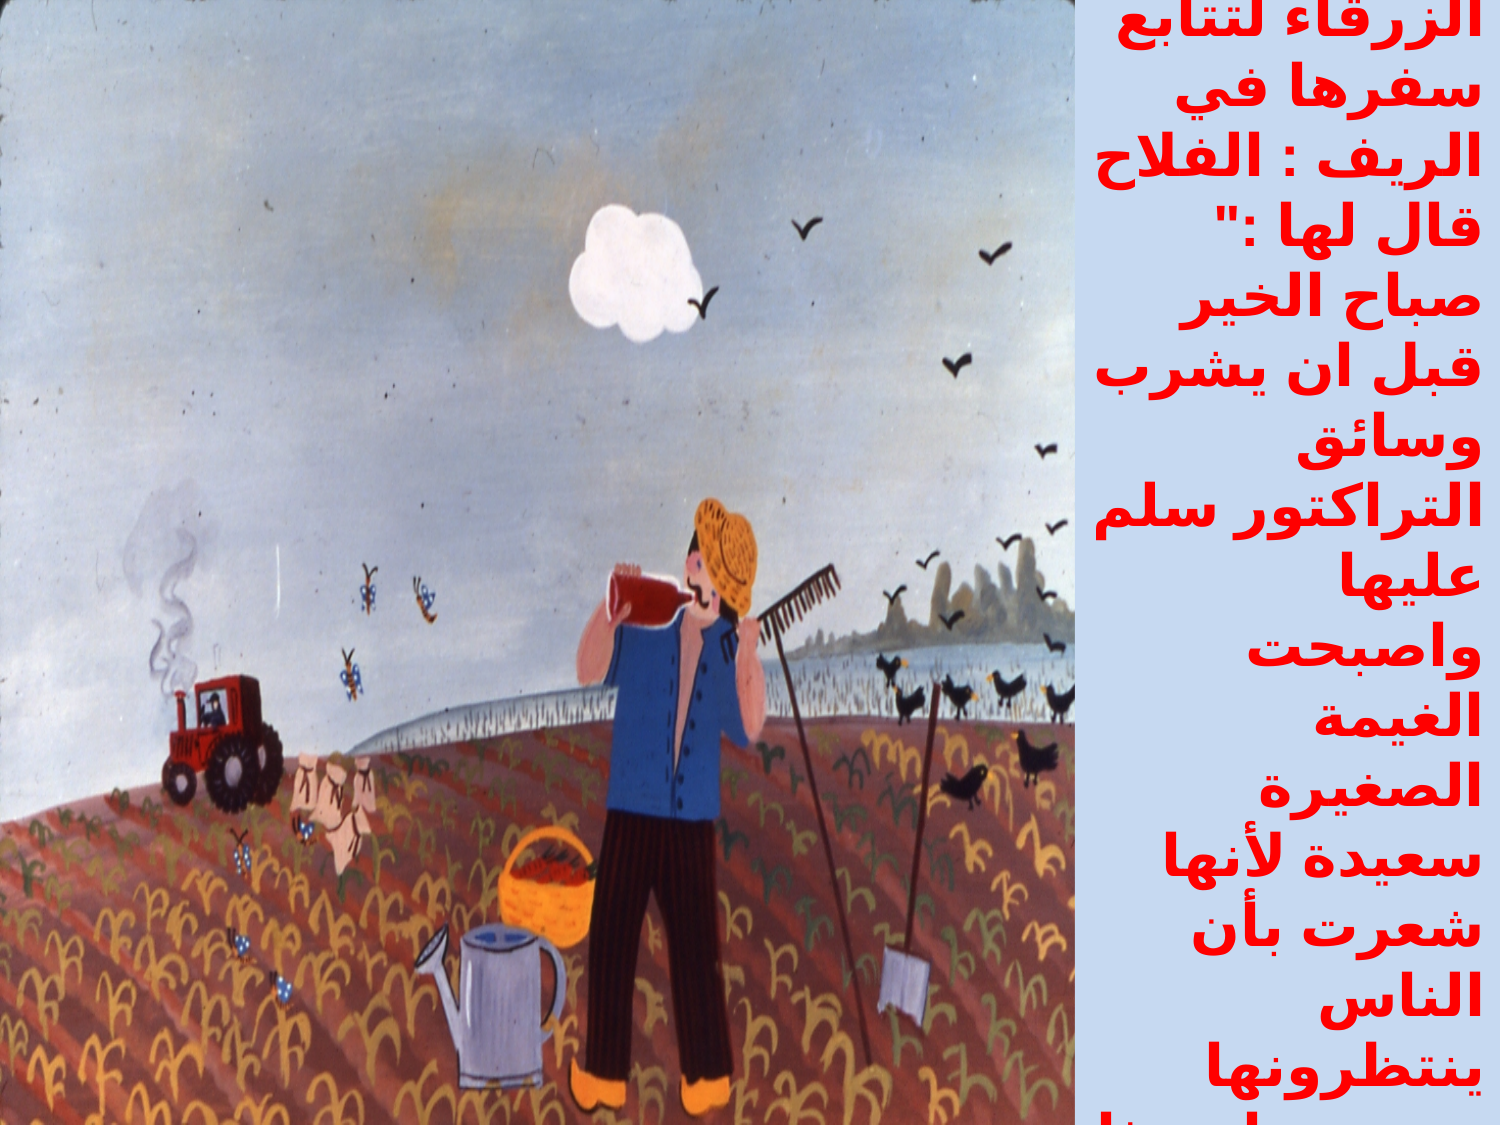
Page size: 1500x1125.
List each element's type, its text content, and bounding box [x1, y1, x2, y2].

picture [0, 0, 1076, 1125]
text_box وجدت الغيمة الصغيرة نفسها وحيدة في السماء الزرقاء لتتابع سفرها في الريف : الفلاح قال لها :" صباح الخير قبل ان يشرب وسائق التراكتور سلم عليها واصبحت الغيمة الصغيرة سعيدة لأنها شعرت بأن الناس ينتظرونها ويحبونها وهذا يعزيها عن الذين يختبؤن تحت مظلاتهم السوداء. [1076, 0, 1500, 1125]
